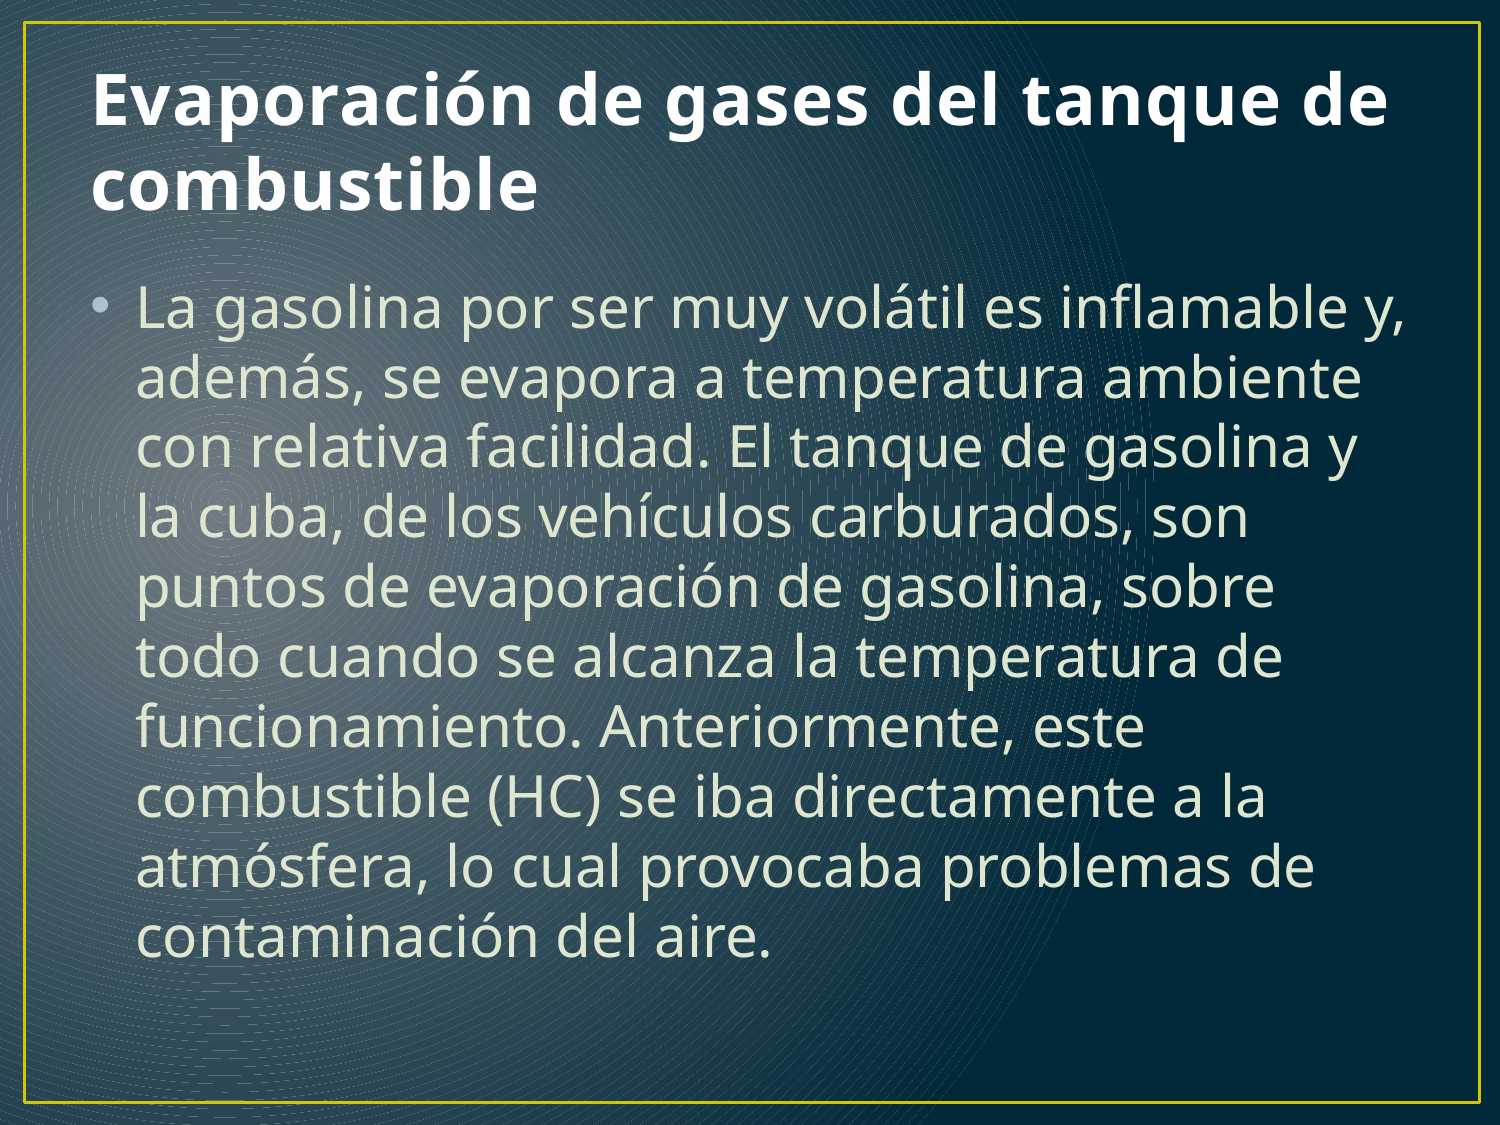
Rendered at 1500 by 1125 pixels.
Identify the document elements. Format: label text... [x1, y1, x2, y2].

list La gasolina por ser muy volátil es inflamable y, además, se evapora a temperatura ambiente con relativa facilidad. El tanque de gasolina y la cuba, de los vehículos carburados, son puntos de evaporación de gasolina, sobre todo cuando se alcanza la temperatura de funcionamiento. Anteriormente, este combustible (HC) se iba directamente a la atmósfera, lo cual provocaba problemas de contaminación del aire. [75, 262, 1425, 1005]
title Evaporación de gases del tanque de combustible [75, 45, 1425, 233]
